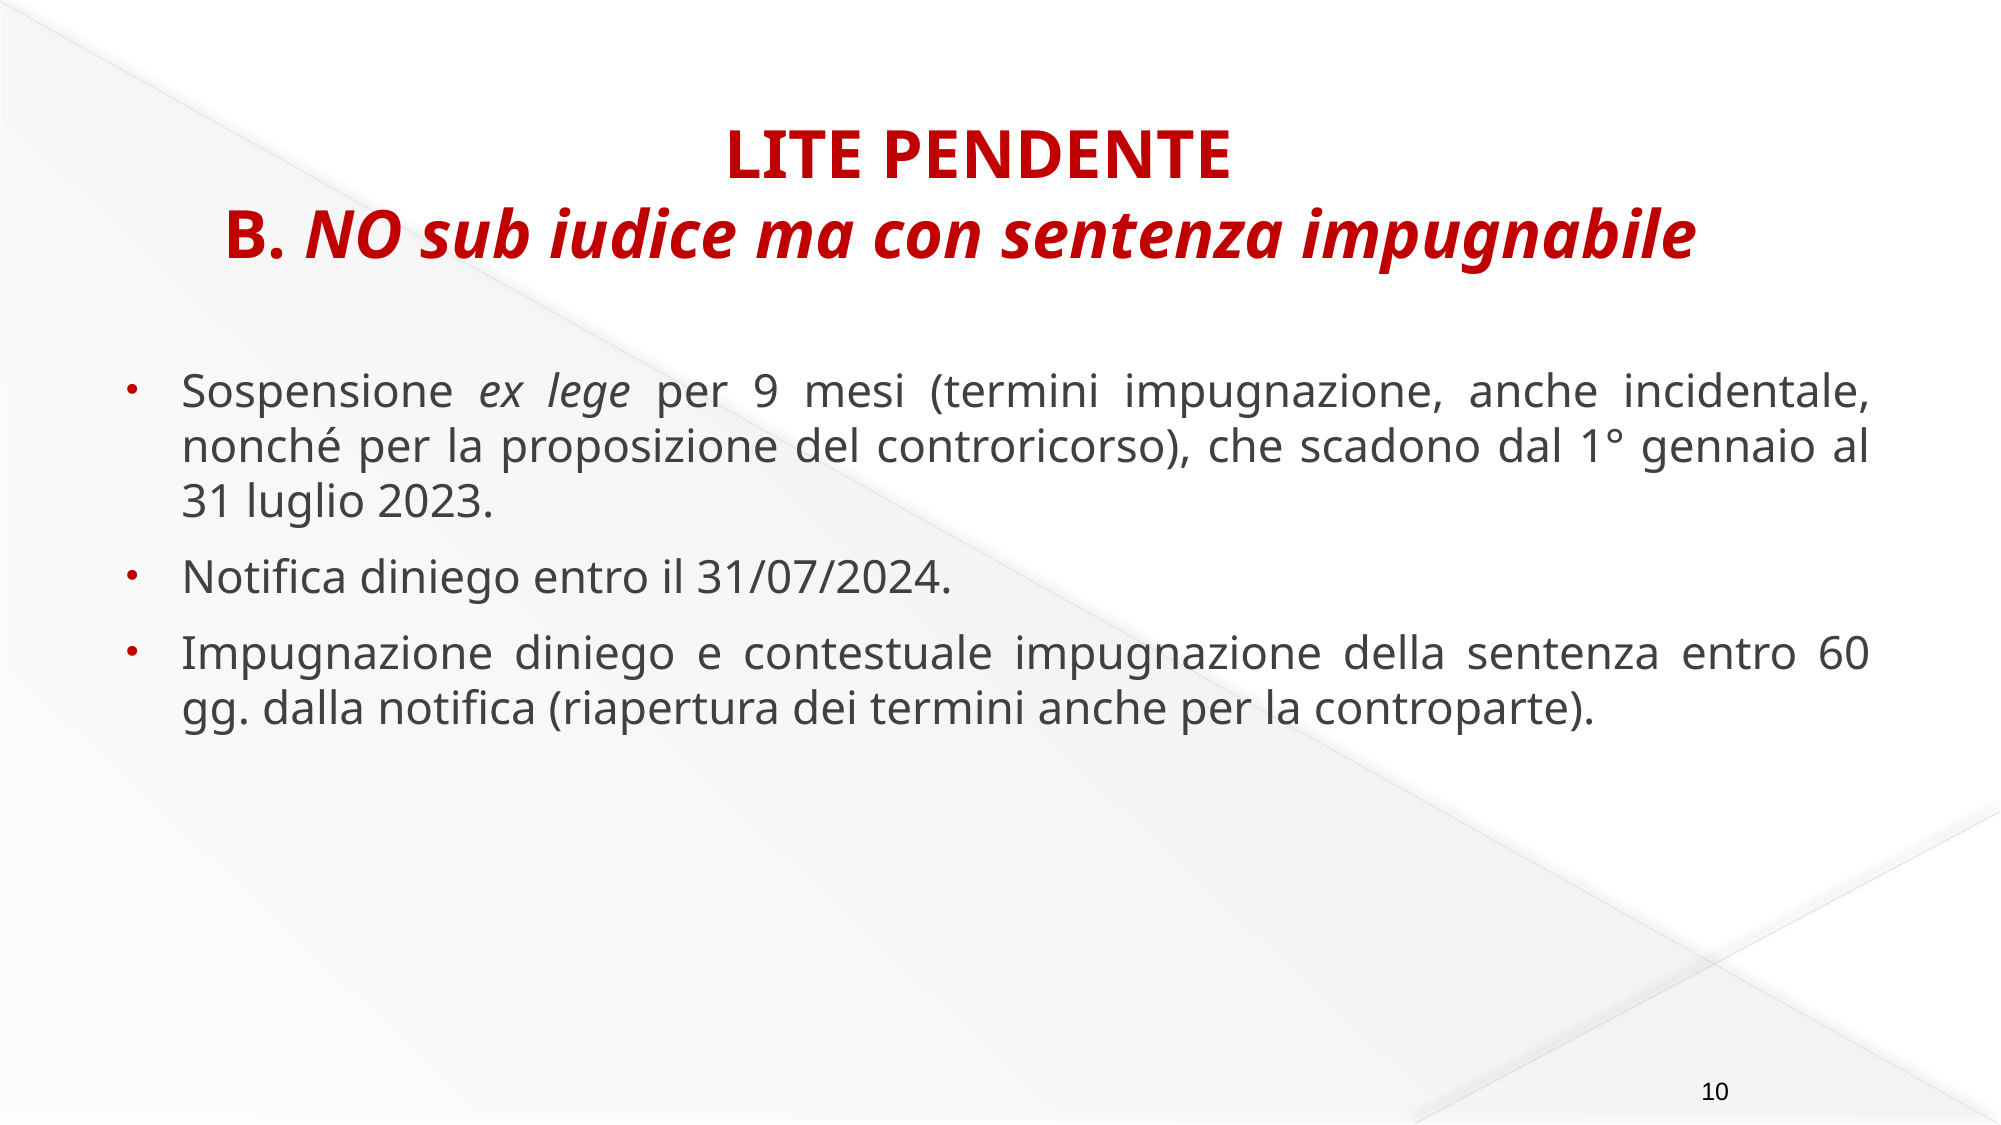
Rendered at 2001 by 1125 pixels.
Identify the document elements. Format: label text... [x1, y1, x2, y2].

text_box LITE PENDENTE B. NO sub iudice ma con sentenza impugnabile [59, 104, 1898, 321]
text_box Sospensione ex lege per 9 mesi (termini impugnazione, anche incidentale, nonché per la proposizione del controricorso), che scadono dal 1° gennaio al 31 luglio 2023. Notifica diniego entro il 31/07/2024. Impugnazione diniego e contestuale impugnazione della sentenza entro 60 gg. dalla notifica (riapertura dei termini anche per la controparte). [111, 354, 1886, 992]
slide_number 10 [1660, 1063, 1771, 1113]
